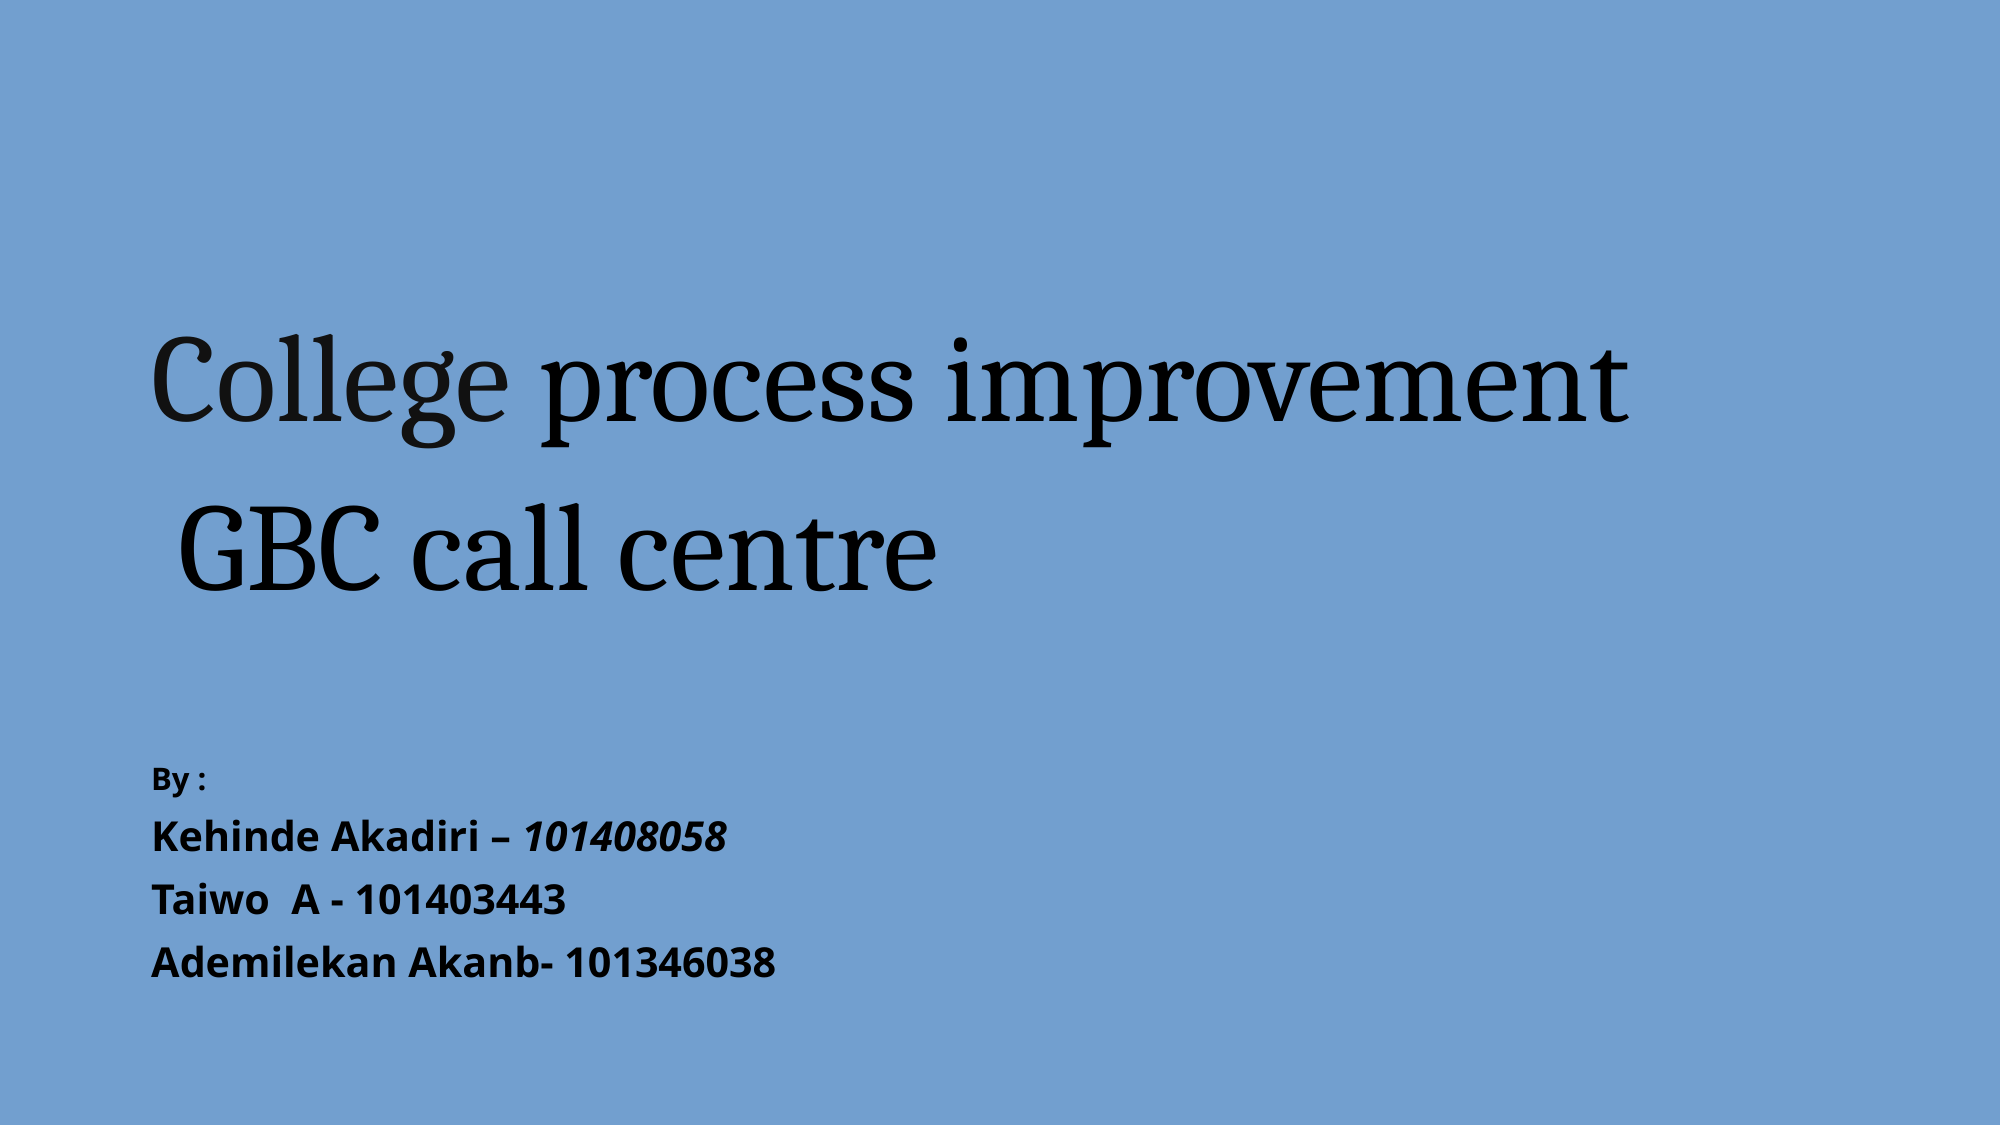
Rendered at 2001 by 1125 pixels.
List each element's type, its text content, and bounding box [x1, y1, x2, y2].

text_box By : Kehinde Akadiri – 101408058 Taiwo A - 101403443 Ademilekan Akanb- 101346038 [136, 752, 1862, 999]
text_box College process improvement GBC call centre [136, 280, 1862, 749]
